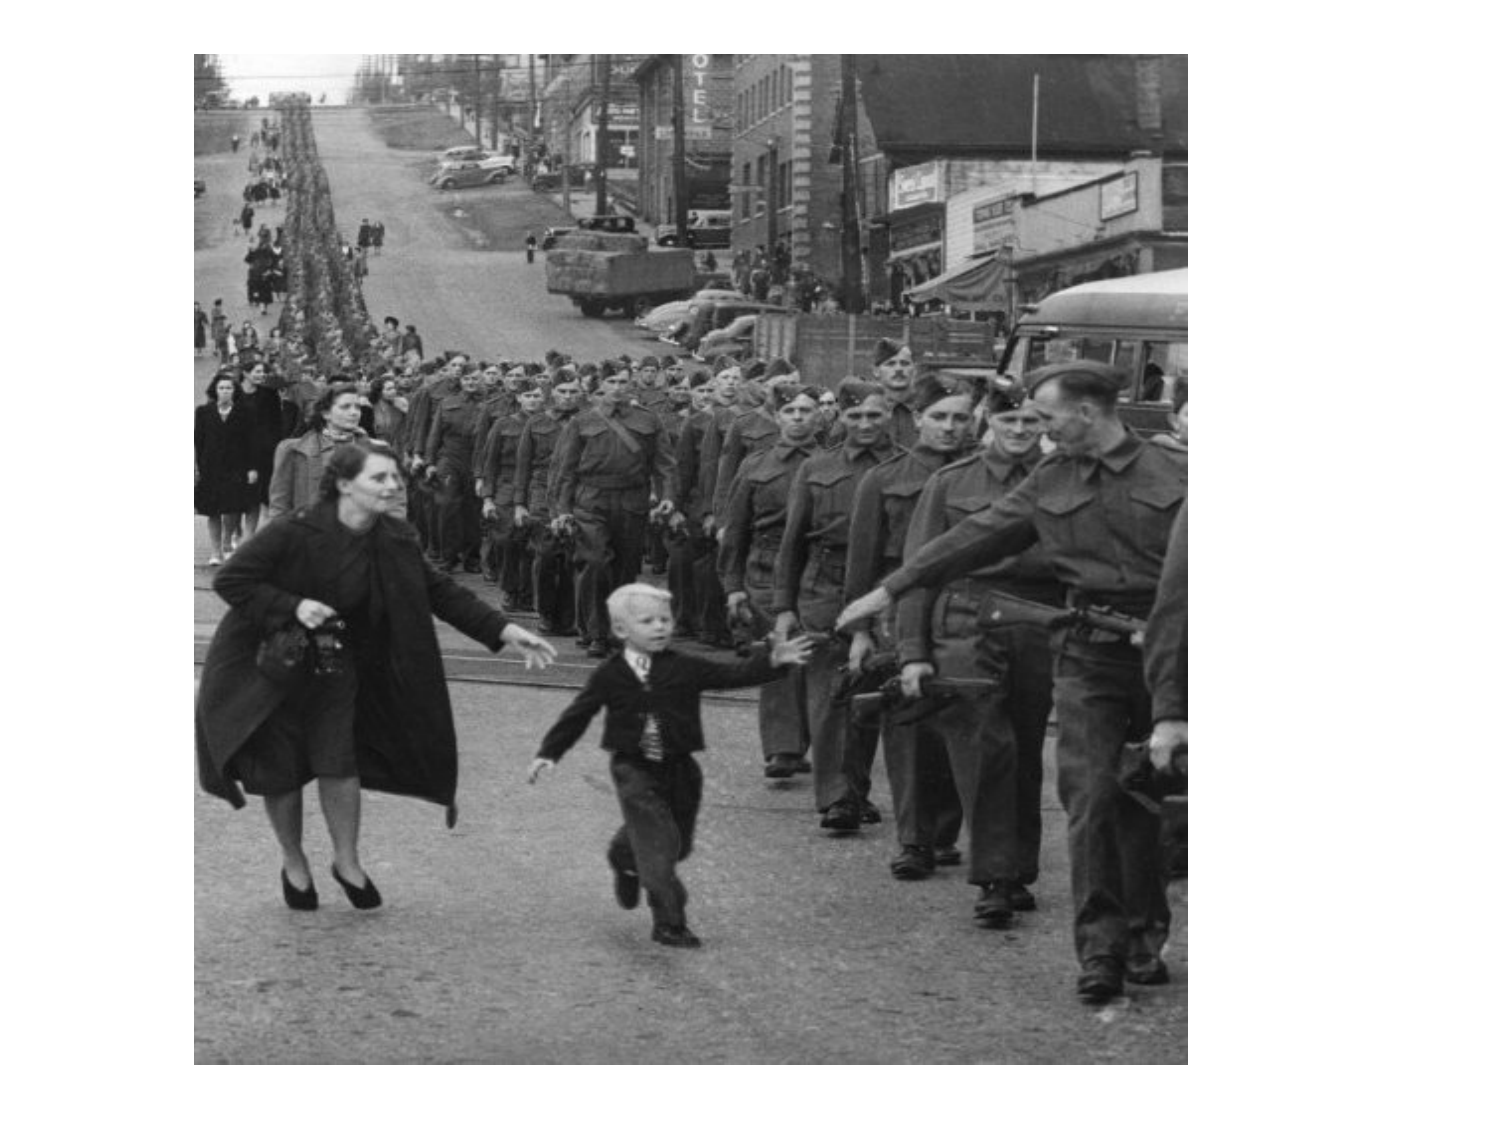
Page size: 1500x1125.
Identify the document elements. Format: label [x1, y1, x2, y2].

list [194, 54, 1188, 1065]
